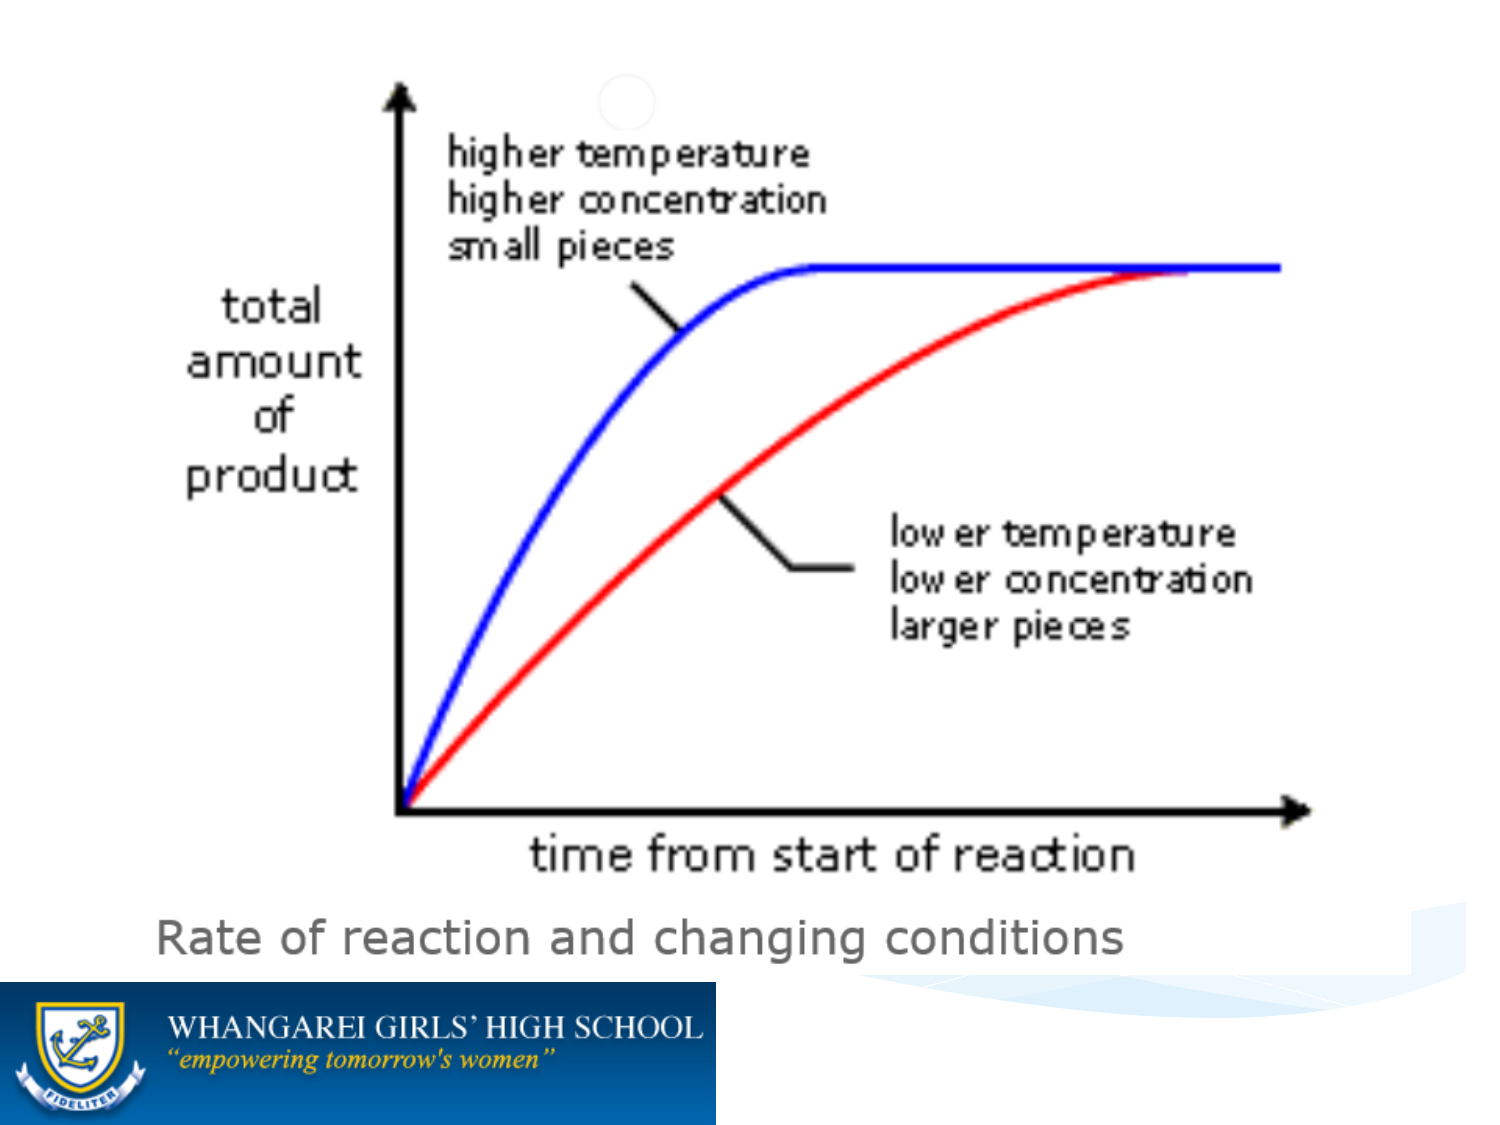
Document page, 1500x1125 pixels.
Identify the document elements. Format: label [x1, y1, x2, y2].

picture [0, 982, 716, 1125]
picture [88, 24, 1412, 976]
